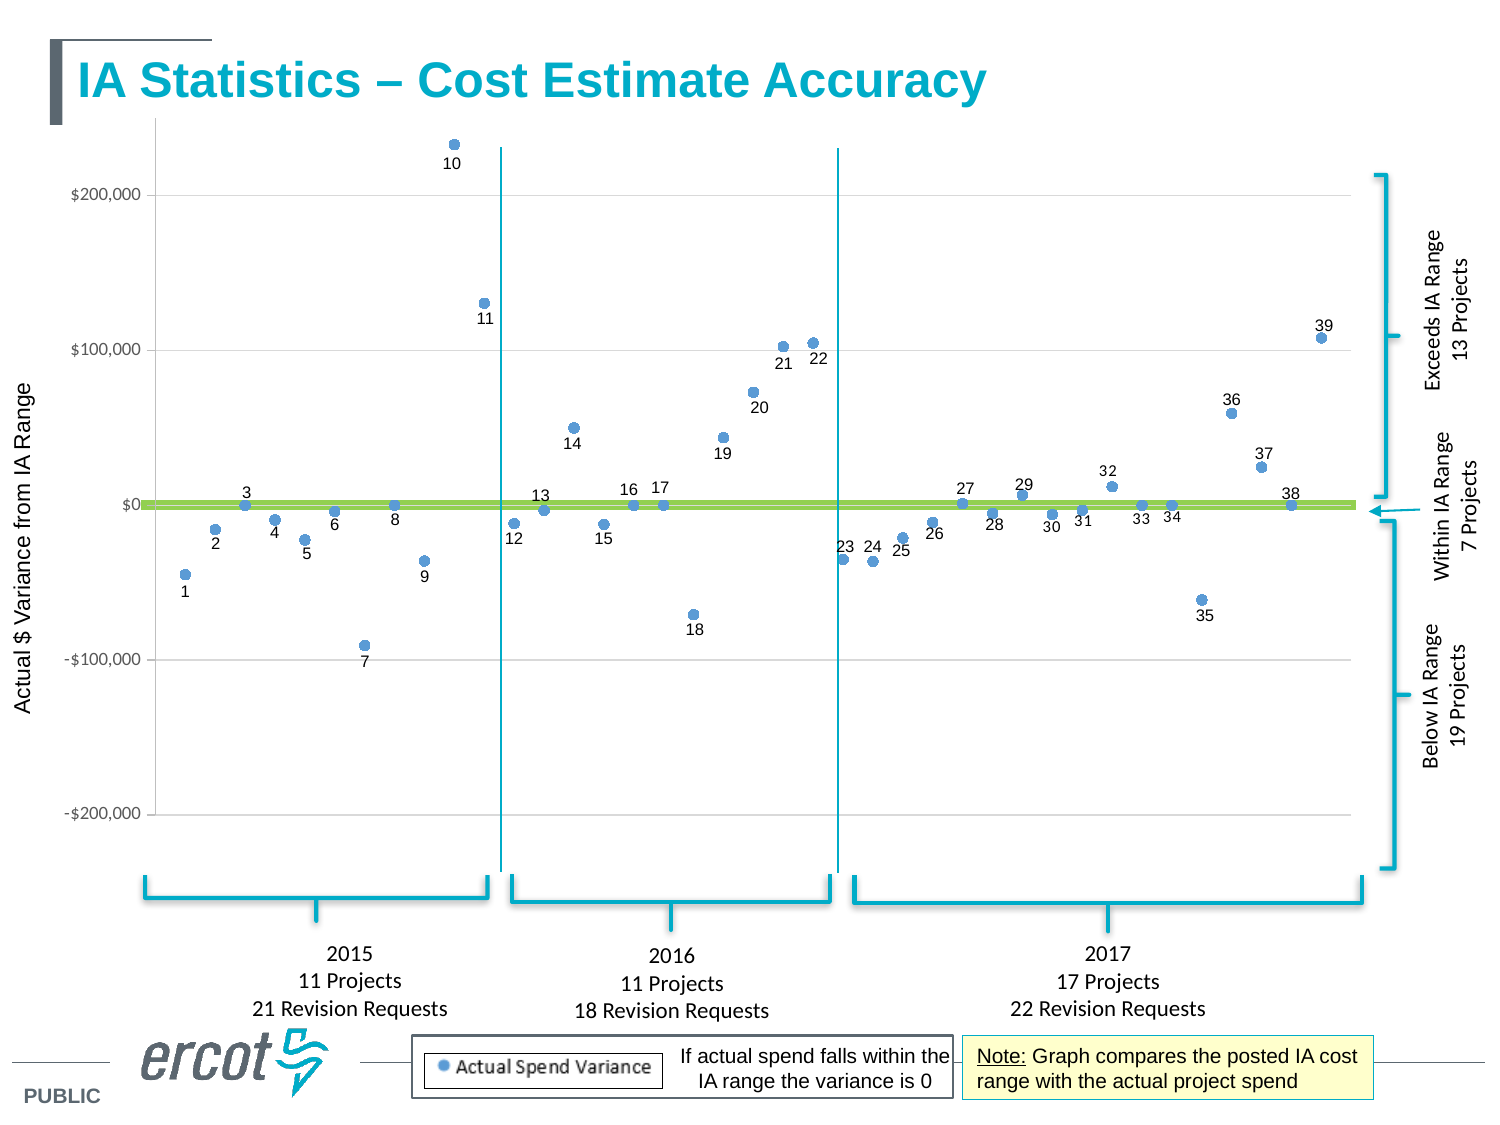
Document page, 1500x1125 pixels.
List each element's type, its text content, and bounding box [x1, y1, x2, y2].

text_box 2017 17 Projects 22 Revision Requests [988, 931, 1228, 1029]
text_box [512, 873, 830, 930]
text_box [854, 874, 1362, 932]
chart [55, 106, 1353, 862]
text_box Within IA Range 7 Projects [1418, 415, 1489, 598]
text_box Actual $ Variance from IA Range [0, 359, 43, 738]
title IA Statistics – Cost Estimate Accuracy [62, 39, 1200, 105]
text_box 2015 11 Projects 21 Revision Requests [217, 930, 483, 1028]
text_box [409, 1033, 955, 1100]
text_box Below IA Range 19 Projects [1407, 590, 1477, 803]
picture [424, 1052, 663, 1089]
text_box Note: Graph compares the posted IA cost range with the actual project spend [962, 1035, 1374, 1100]
text_box [1379, 521, 1407, 869]
text_box [1373, 174, 1399, 497]
text_box Exceeds IA Range 13 Projects [1409, 190, 1479, 431]
text_box 2016 11 Projects 18 Revision Requests [552, 933, 792, 1031]
picture [137, 1024, 332, 1100]
text_box [145, 875, 488, 921]
text_box If actual spend falls within the IA range the variance is 0 [663, 1035, 967, 1101]
